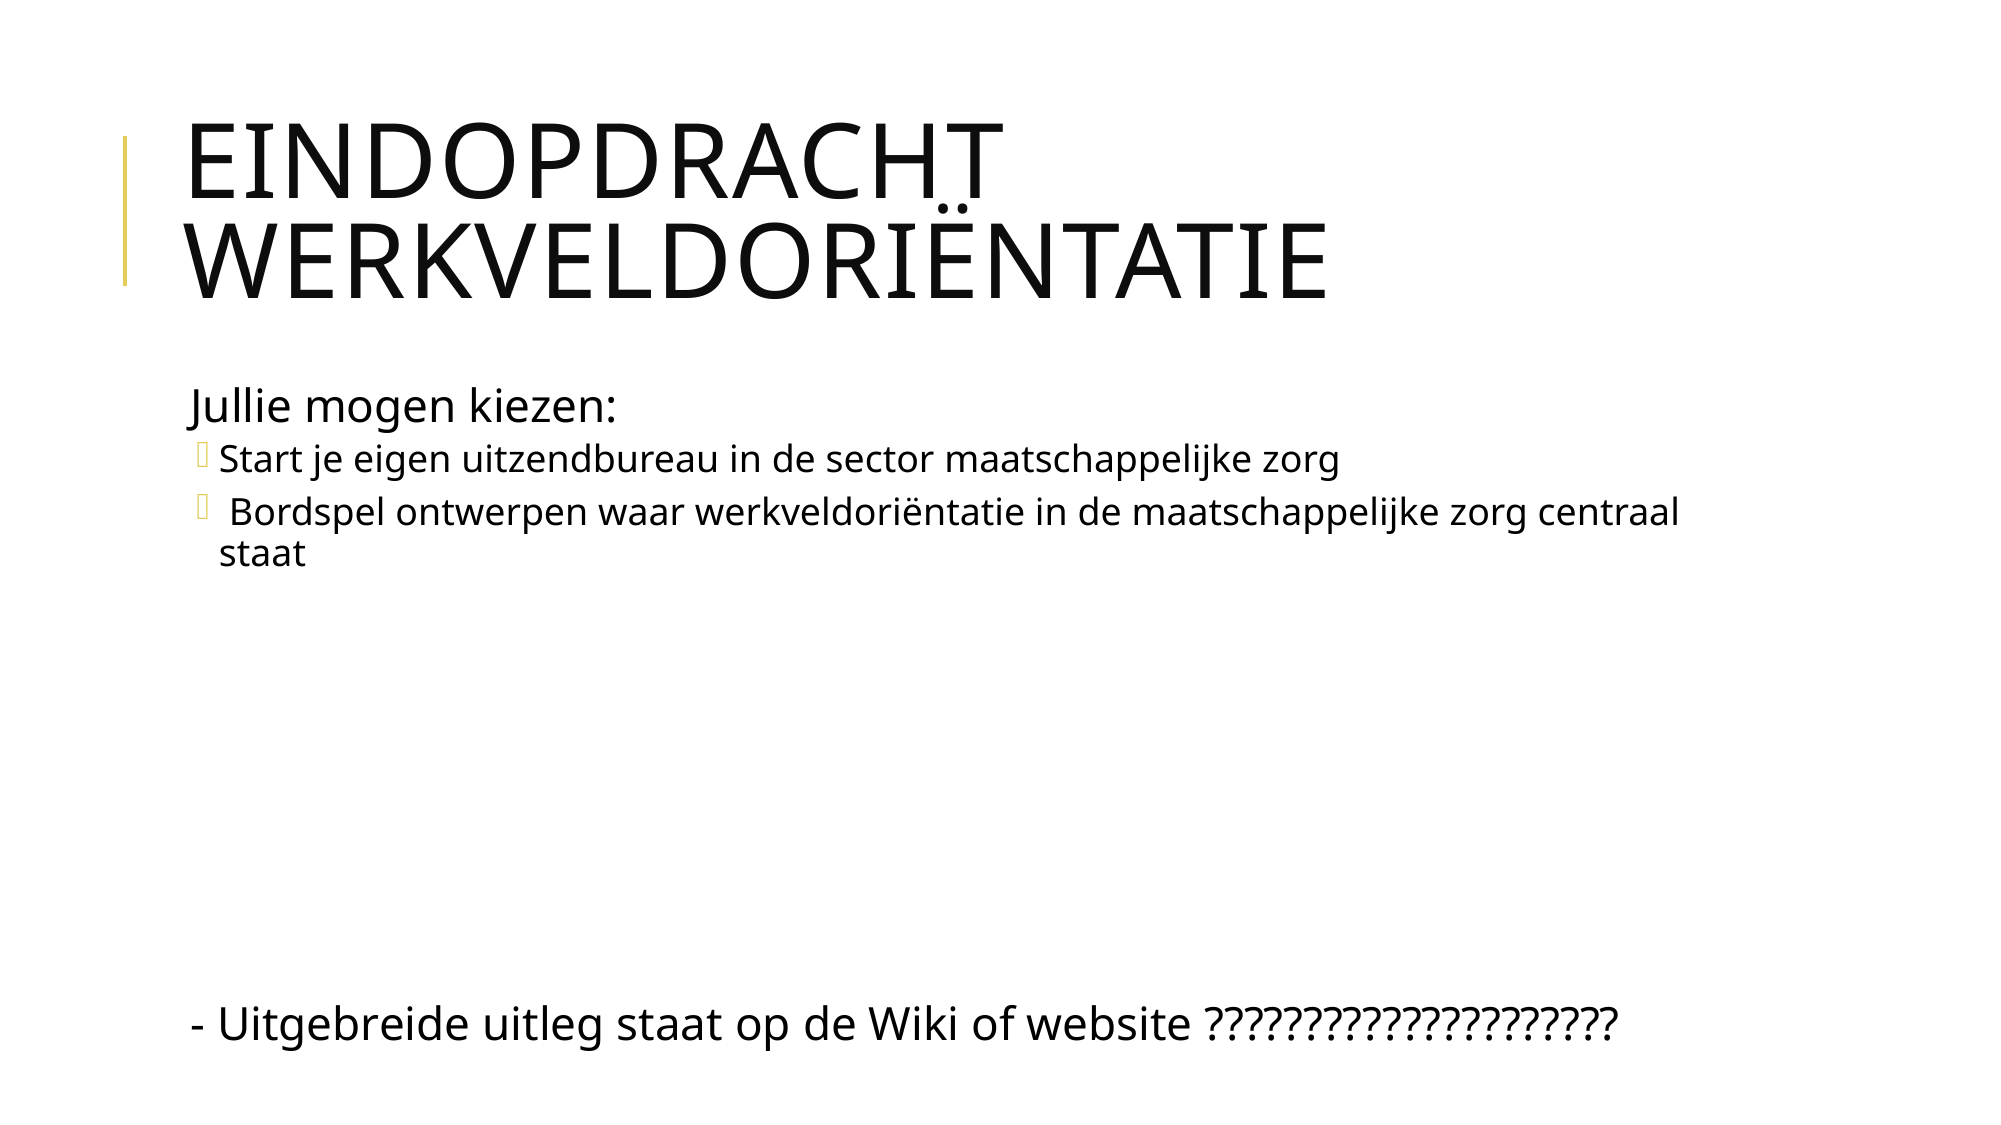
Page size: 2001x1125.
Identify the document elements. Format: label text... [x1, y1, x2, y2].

list Jullie mogen kiezen: Start je eigen uitzendbureau in de sector maatschappelijke zorg Bordspel ontwerpen waar werkveldoriëntatie in de maatschappelijke zorg centraal staat - Uitgebreide uitleg staat op de Wiki of website ????????????????????? [168, 375, 1763, 1035]
title Eindopdracht werkveldoriëntatie [168, 96, 1763, 342]
